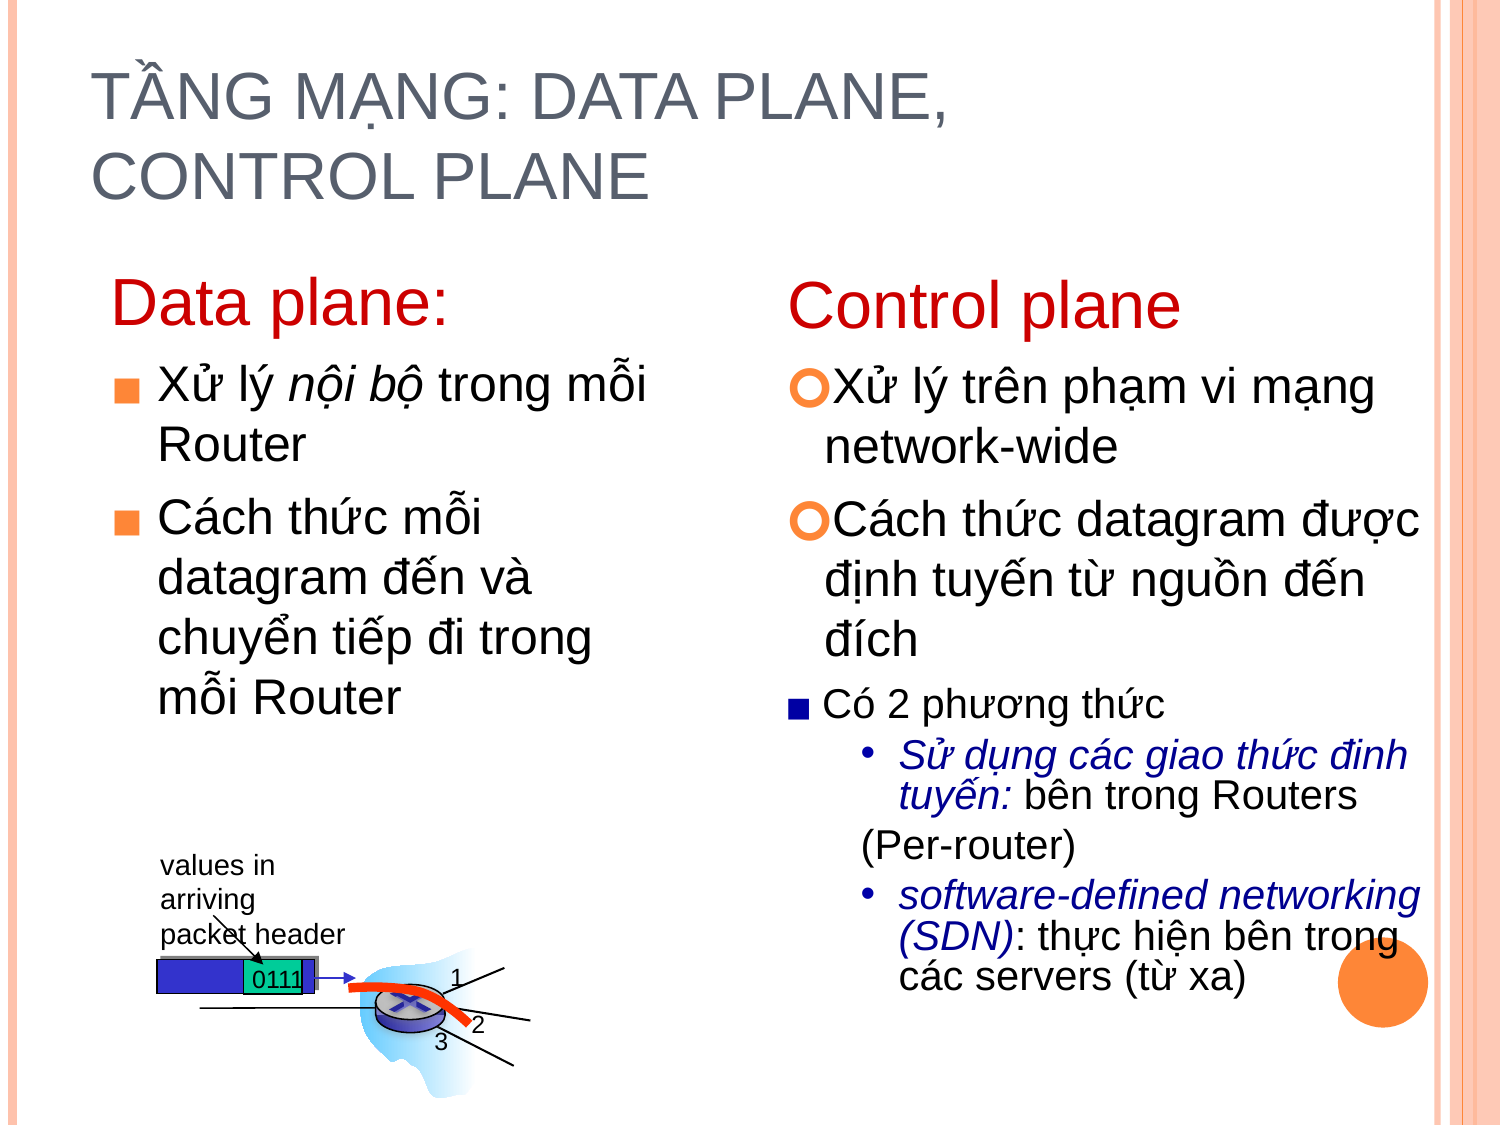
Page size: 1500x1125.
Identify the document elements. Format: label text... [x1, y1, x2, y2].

list Data plane: Xử lý nội bộ trong mỗi Router Cách thức mỗi datagram đến và chuyển tiếp đi trong mỗi Router [95, 251, 664, 966]
text_box Có 2 phương thức Sử dụng các giao thức đinh tuyến: bên trong Routers (Per-router) software-defined networking (SDN): thực hiện bên trong các servers (từ xa) [769, 679, 1447, 1024]
title Tầng Mạng: data plane, control plane [75, 45, 1300, 233]
list Control plane Xử lý trên phạm vi mạng network-wide Cách thức datagram được định tuyến từ nguồn đến đích [772, 253, 1450, 1011]
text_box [145, 837, 594, 1099]
